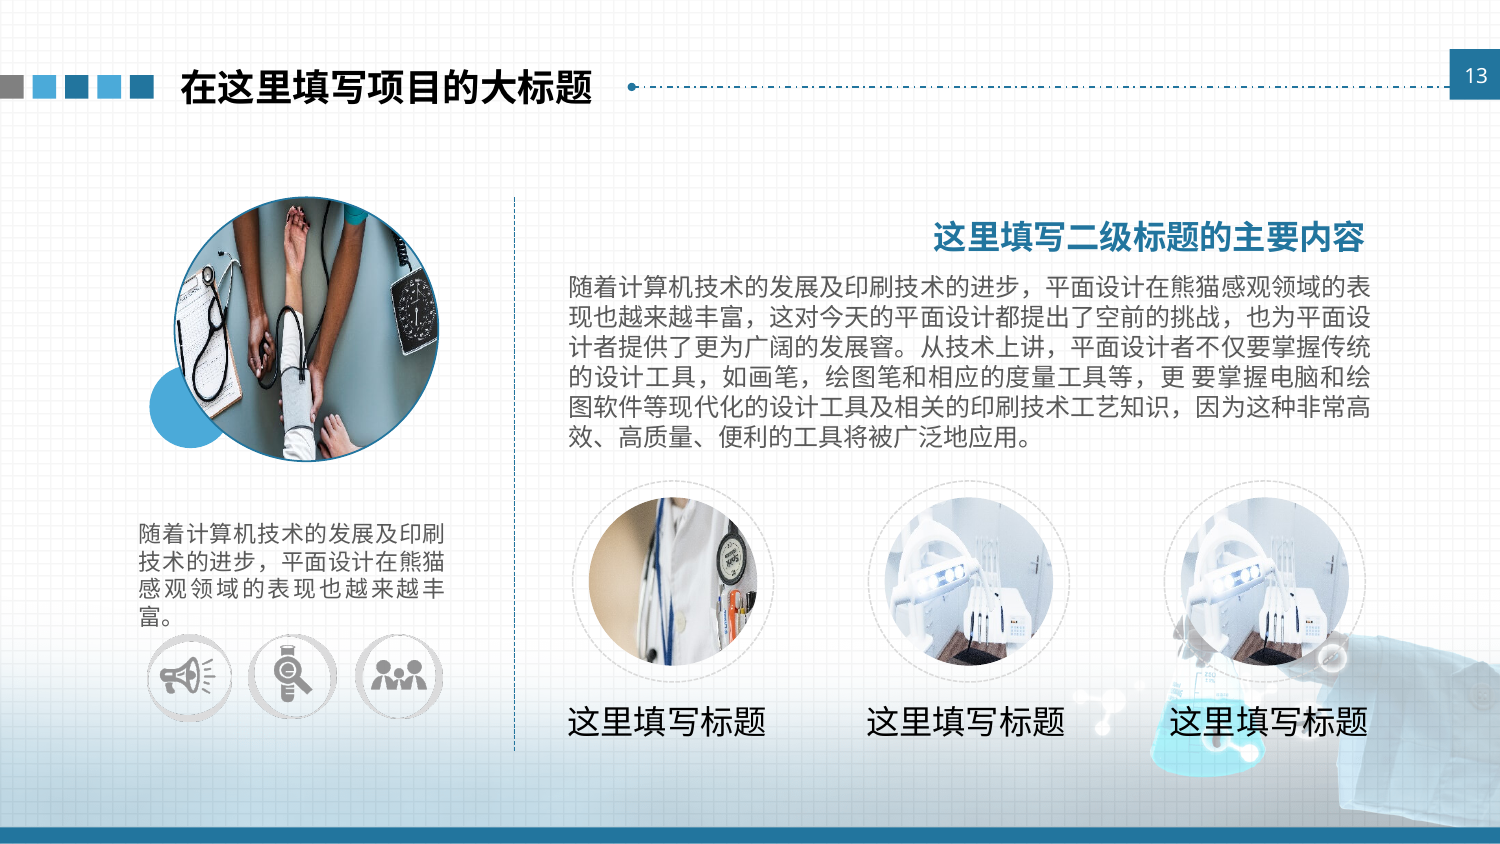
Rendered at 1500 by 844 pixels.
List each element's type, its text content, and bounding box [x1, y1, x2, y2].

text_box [1164, 480, 1366, 683]
text_box 这里填写二级标题的主要内容 [919, 209, 1405, 264]
text_box 随着计算机技术的发展及印刷技术的进步，平面设计在熊猫感观领域的表现也越来越丰富。 [123, 512, 462, 638]
text_box 这里填写标题 [549, 694, 786, 749]
text_box 这里填写标题 [1151, 694, 1388, 749]
text_box [32, 74, 57, 100]
text_box [1449, 48, 1500, 54]
picture [0, 0, 1500, 827]
text_box 在这里填写项目的大标题 [165, 56, 615, 117]
text_box [0, 74, 25, 100]
text_box [129, 74, 154, 100]
text_box [1449, 95, 1500, 101]
text_box 这里填写标题 [847, 694, 1085, 749]
text_box 13 [1449, 54, 1500, 95]
text_box 随着计算机技术的发展及印刷技术的进步，平面设计在熊猫感观领域的表现也越来越丰富，这对今天的平面设计都提出了空前的挑战，也为平面设计者提供了更为广阔的发展窨。从技术上讲，平面设计者不仅要掌握传统的设计工具，如画笔，绘图笔和相应的度量工具等，更 要掌握电脑和绘图软件等现代化的设计工具及相关的印刷技术工艺知识，因为这种非常高效、高质量、便利的工具将被广泛地应用。 [553, 264, 1388, 459]
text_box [868, 480, 1070, 683]
text_box [148, 366, 223, 449]
text_box [173, 196, 440, 463]
text_box [64, 74, 89, 100]
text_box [572, 480, 774, 683]
text_box [96, 74, 122, 100]
